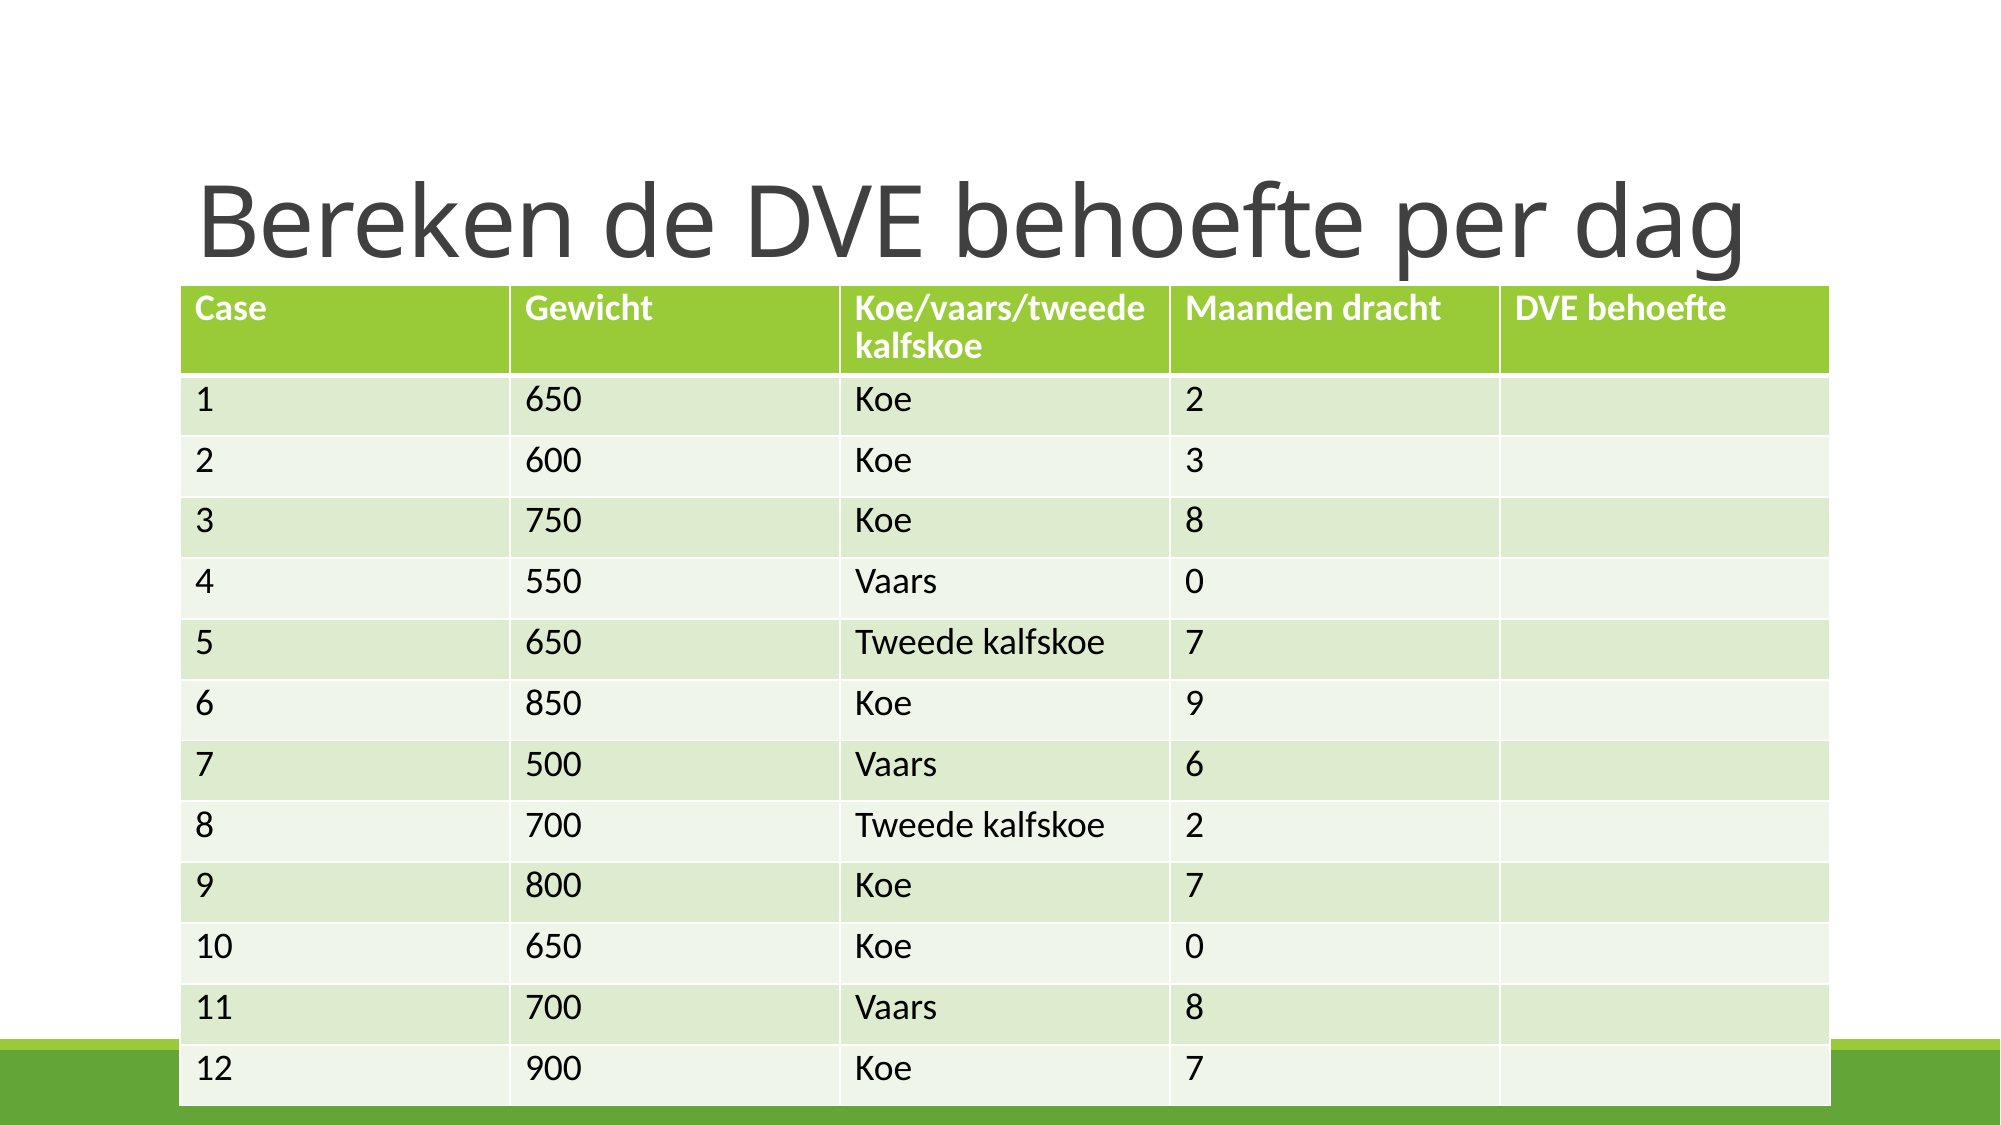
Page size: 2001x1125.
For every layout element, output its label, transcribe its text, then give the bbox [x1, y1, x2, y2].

table_cell [1501, 802, 1829, 861]
table_cell Koe [841, 1046, 1169, 1105]
table_cell 8 [1171, 498, 1499, 557]
table_cell 8 [181, 802, 509, 861]
table_header Koe/vaars/tweede kalfskoe [841, 286, 1169, 373]
table_cell 8 [1171, 985, 1499, 1044]
table_cell 3 [181, 498, 509, 557]
table_cell 650 [511, 620, 839, 679]
table_cell 7 [1171, 1046, 1499, 1105]
table_header Case [181, 286, 509, 373]
table_cell 9 [1171, 681, 1499, 740]
table_cell [1501, 378, 1829, 435]
table_cell 900 [511, 1046, 839, 1105]
table_cell 550 [511, 559, 839, 618]
table_cell [1501, 681, 1829, 740]
table_cell [1501, 741, 1829, 800]
table_header DVE behoefte [1501, 286, 1829, 373]
table_cell Koe [841, 498, 1169, 557]
table_cell Koe [841, 863, 1169, 922]
table_cell 2 [1171, 378, 1499, 435]
table_cell [1501, 985, 1829, 1044]
title Bereken de DVE behoefte per dag [180, 47, 1830, 284]
table_header Maanden dracht [1171, 286, 1499, 373]
table_cell 800 [511, 863, 839, 922]
table_cell 850 [511, 681, 839, 740]
table_cell Koe [841, 378, 1169, 435]
table_cell 750 [511, 498, 839, 557]
table_cell 12 [181, 1046, 509, 1105]
table_cell Tweede kalfskoe [841, 802, 1169, 861]
table_cell Koe [841, 437, 1169, 496]
table_cell 7 [1171, 863, 1499, 922]
table_cell [1501, 437, 1829, 496]
table_cell Tweede kalfskoe [841, 620, 1169, 679]
table_cell [1501, 620, 1829, 679]
table_cell Vaars [841, 985, 1169, 1044]
table_cell 9 [181, 863, 509, 922]
table_header Gewicht [511, 286, 839, 373]
table_cell 650 [511, 924, 839, 983]
table_cell 5 [181, 620, 509, 679]
table_cell [1501, 498, 1829, 557]
table_cell 6 [1171, 741, 1499, 800]
table_cell 650 [511, 378, 839, 435]
table_cell 4 [181, 559, 509, 618]
table_cell 2 [1171, 802, 1499, 861]
table_cell 700 [511, 985, 839, 1044]
table_cell 600 [511, 437, 839, 496]
table_cell [1501, 1046, 1829, 1105]
table_cell [1501, 559, 1829, 618]
table_cell 500 [511, 741, 839, 800]
table_cell Koe [841, 681, 1169, 740]
table_cell [1501, 863, 1829, 922]
table_cell 11 [181, 985, 509, 1044]
table_cell Vaars [841, 559, 1169, 618]
table_cell 1 [181, 378, 509, 435]
table_cell 6 [181, 681, 509, 740]
table_cell 7 [181, 741, 509, 800]
table_cell 7 [1171, 620, 1499, 679]
table_cell [1501, 924, 1829, 983]
table_cell 0 [1171, 924, 1499, 983]
table_cell 2 [181, 437, 509, 496]
table_cell Vaars [841, 741, 1169, 800]
table_cell 0 [1171, 559, 1499, 618]
table_cell 3 [1171, 437, 1499, 496]
table_cell 10 [181, 924, 509, 983]
table_cell 700 [511, 802, 839, 861]
table_cell Koe [841, 924, 1169, 983]
